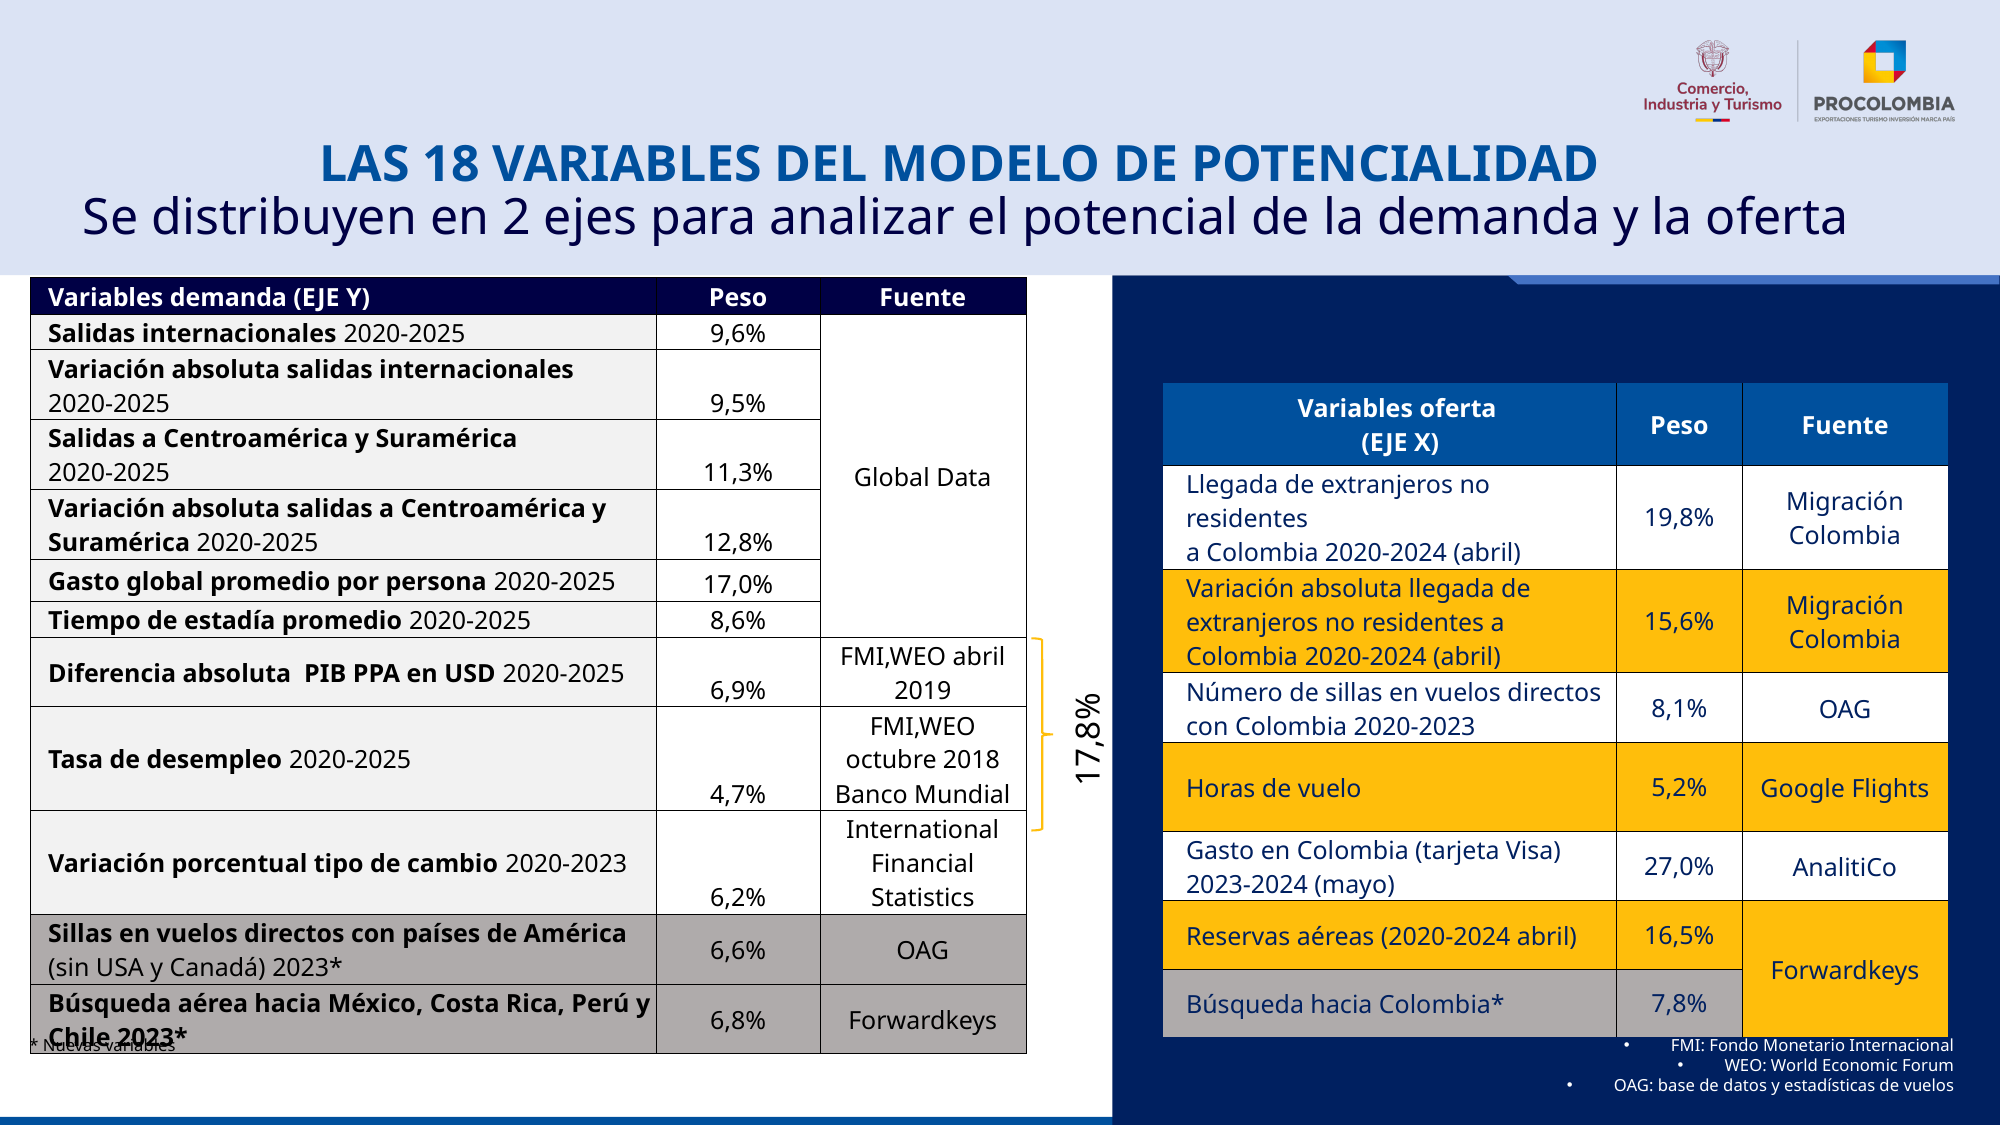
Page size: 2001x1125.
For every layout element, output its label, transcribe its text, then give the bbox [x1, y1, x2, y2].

table_cell Google Flights [1743, 743, 1948, 831]
table_cell Variación absoluta salidas a Centroamérica y Suramérica 2020-2025 [31, 490, 656, 559]
table_cell 6,9% [657, 638, 820, 706]
table_cell Salidas internacionales 2020-2025 [31, 315, 656, 349]
table_cell OAG [1743, 673, 1948, 742]
table_cell Tiempo de estadía promedio 2020-2025 [31, 602, 656, 637]
table_cell 19,8% [1617, 466, 1742, 569]
table_cell Búsqueda aérea hacia México, Costa Rica, Perú y Chile 2023* [31, 985, 656, 1027]
text_box * Nuevas variables [14, 1027, 855, 1063]
table_header Variables demanda (EJE Y) [31, 278, 656, 314]
table_cell 5,2% [1617, 743, 1742, 831]
table_cell Forwardkeys [1743, 901, 1948, 1027]
table_cell 17,0% [657, 560, 820, 601]
table_cell 4,7% [657, 707, 820, 810]
table_cell International Financial Statistics [821, 811, 1026, 914]
table_cell Variación absoluta salidas internacionales 2020-2025 [31, 350, 656, 419]
table_cell Forwardkeys [821, 985, 1026, 1053]
table_cell 27,0% [1617, 832, 1742, 900]
table_cell OAG [821, 915, 1026, 984]
table_cell 6,2% [657, 811, 820, 914]
table_cell Búsqueda hacia Colombia* [1163, 970, 1616, 1027]
table_cell Reservas aéreas (2020-2024 abril) [1163, 901, 1616, 969]
table_cell Variación absoluta llegada de extranjeros no residentes a Colombia 2020-2024 (abril) [1163, 570, 1616, 672]
table_cell 7,8% [1617, 970, 1742, 1027]
table_header Peso [1617, 383, 1742, 465]
table_cell 6,8% [657, 985, 820, 1027]
table_cell Tasa de desempleo 2020-2025 [31, 707, 656, 810]
text_box 17,8% [1058, 667, 1114, 802]
table_cell 16,5% [1617, 901, 1742, 969]
table_cell Variación porcentual tipo de cambio 2020-2023 [31, 811, 656, 914]
text_box FMI: Fondo Monetario Internacional WEO: World Economic Forum OAG: base de datos y estadísticas de vuelos [1129, 1027, 1970, 1125]
table_cell AnalitiCo [1743, 832, 1948, 900]
table_header Fuente [1743, 383, 1948, 465]
table_cell Migración Colombia [1743, 466, 1948, 569]
table_cell 8,1% [1617, 673, 1742, 742]
table_cell Salidas a Centroamérica y Suramérica 2020-2025 [31, 420, 656, 489]
table_cell Gasto global promedio por persona 2020-2025 [31, 560, 656, 601]
table_header Variables oferta (EJE X) [1163, 383, 1616, 465]
table_cell FMI,WEO abril 2019 [821, 638, 1026, 706]
table_header Peso [657, 278, 820, 314]
table_cell Global Data [821, 315, 1026, 637]
text_box LAS 18 VARIABLES DEL MODELO DE POTENCIALIDAD Se distribuyen en 2 ejes para analizar el potencial de la demanda y la oferta [48, 130, 1884, 253]
table_cell FMI,WEO octubre 2018 Banco Mundial [821, 707, 1026, 810]
table_cell 12,8% [657, 490, 820, 559]
table_cell 6,6% [657, 915, 820, 984]
table_cell Número de sillas en vuelos directos con Colombia 2020-2023 [1163, 673, 1616, 742]
table_cell 15,6% [1617, 570, 1742, 672]
table_cell 9,5% [657, 350, 820, 419]
table_cell Migración Colombia [1743, 570, 1948, 672]
table_cell Gasto en Colombia (tarjeta Visa) 2023-2024 (mayo) [1163, 832, 1616, 900]
text_box [1031, 637, 1054, 832]
picture [1636, 31, 1959, 132]
table_cell 8,6% [657, 602, 820, 637]
table_cell Diferencia absoluta PIB PPA en USD 2020-2025 [31, 638, 656, 706]
table_cell 9,6% [657, 315, 820, 349]
table_header Fuente [821, 278, 1026, 314]
table_cell Horas de vuelo [1163, 743, 1616, 831]
table_cell 11,3% [657, 420, 820, 489]
table_cell Llegada de extranjeros no residentes a Colombia 2020-2024 (abril) [1163, 466, 1616, 569]
table_cell Sillas en vuelos directos con países de América (sin USA y Canadá) 2023* [31, 915, 656, 984]
